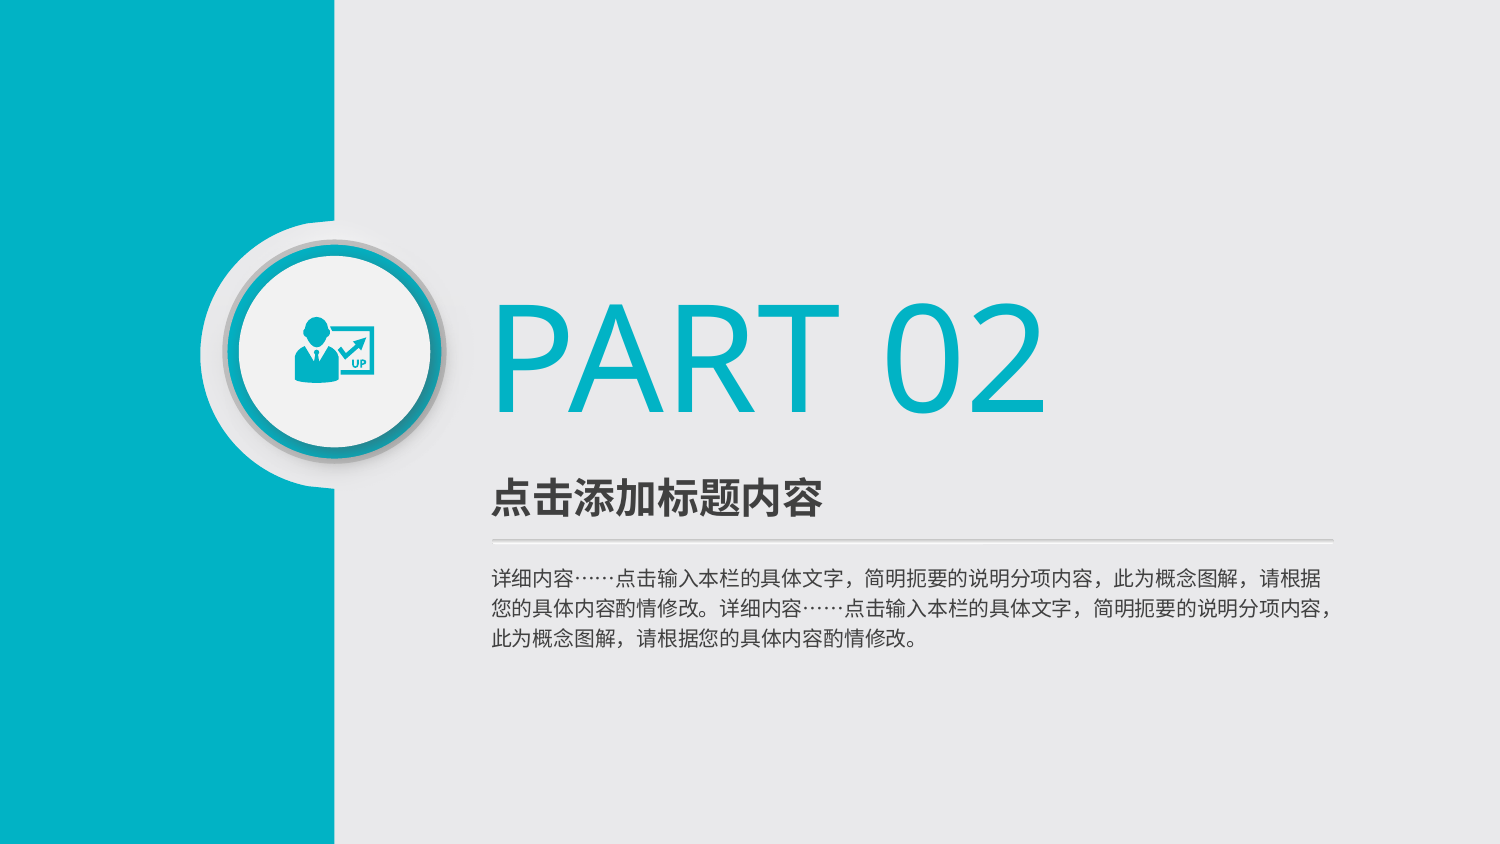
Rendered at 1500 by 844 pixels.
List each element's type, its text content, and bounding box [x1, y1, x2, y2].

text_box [294, 316, 375, 383]
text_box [187, 204, 482, 499]
text_box [0, 0, 336, 844]
text_box 详细内容……点击输入本栏的具体文字，简明扼要的说明分项内容，此为概念图解，请根据您的具体内容酌情修改。详细内容……点击输入本栏的具体文字，简明扼要的说明分项内容，此为概念图解，请根据您的具体内容酌情修改。 [480, 554, 1334, 656]
text_box PART 02 [482, 257, 1066, 449]
text_box 点击添加标题内容 [475, 464, 884, 530]
text_box [491, 537, 1335, 546]
